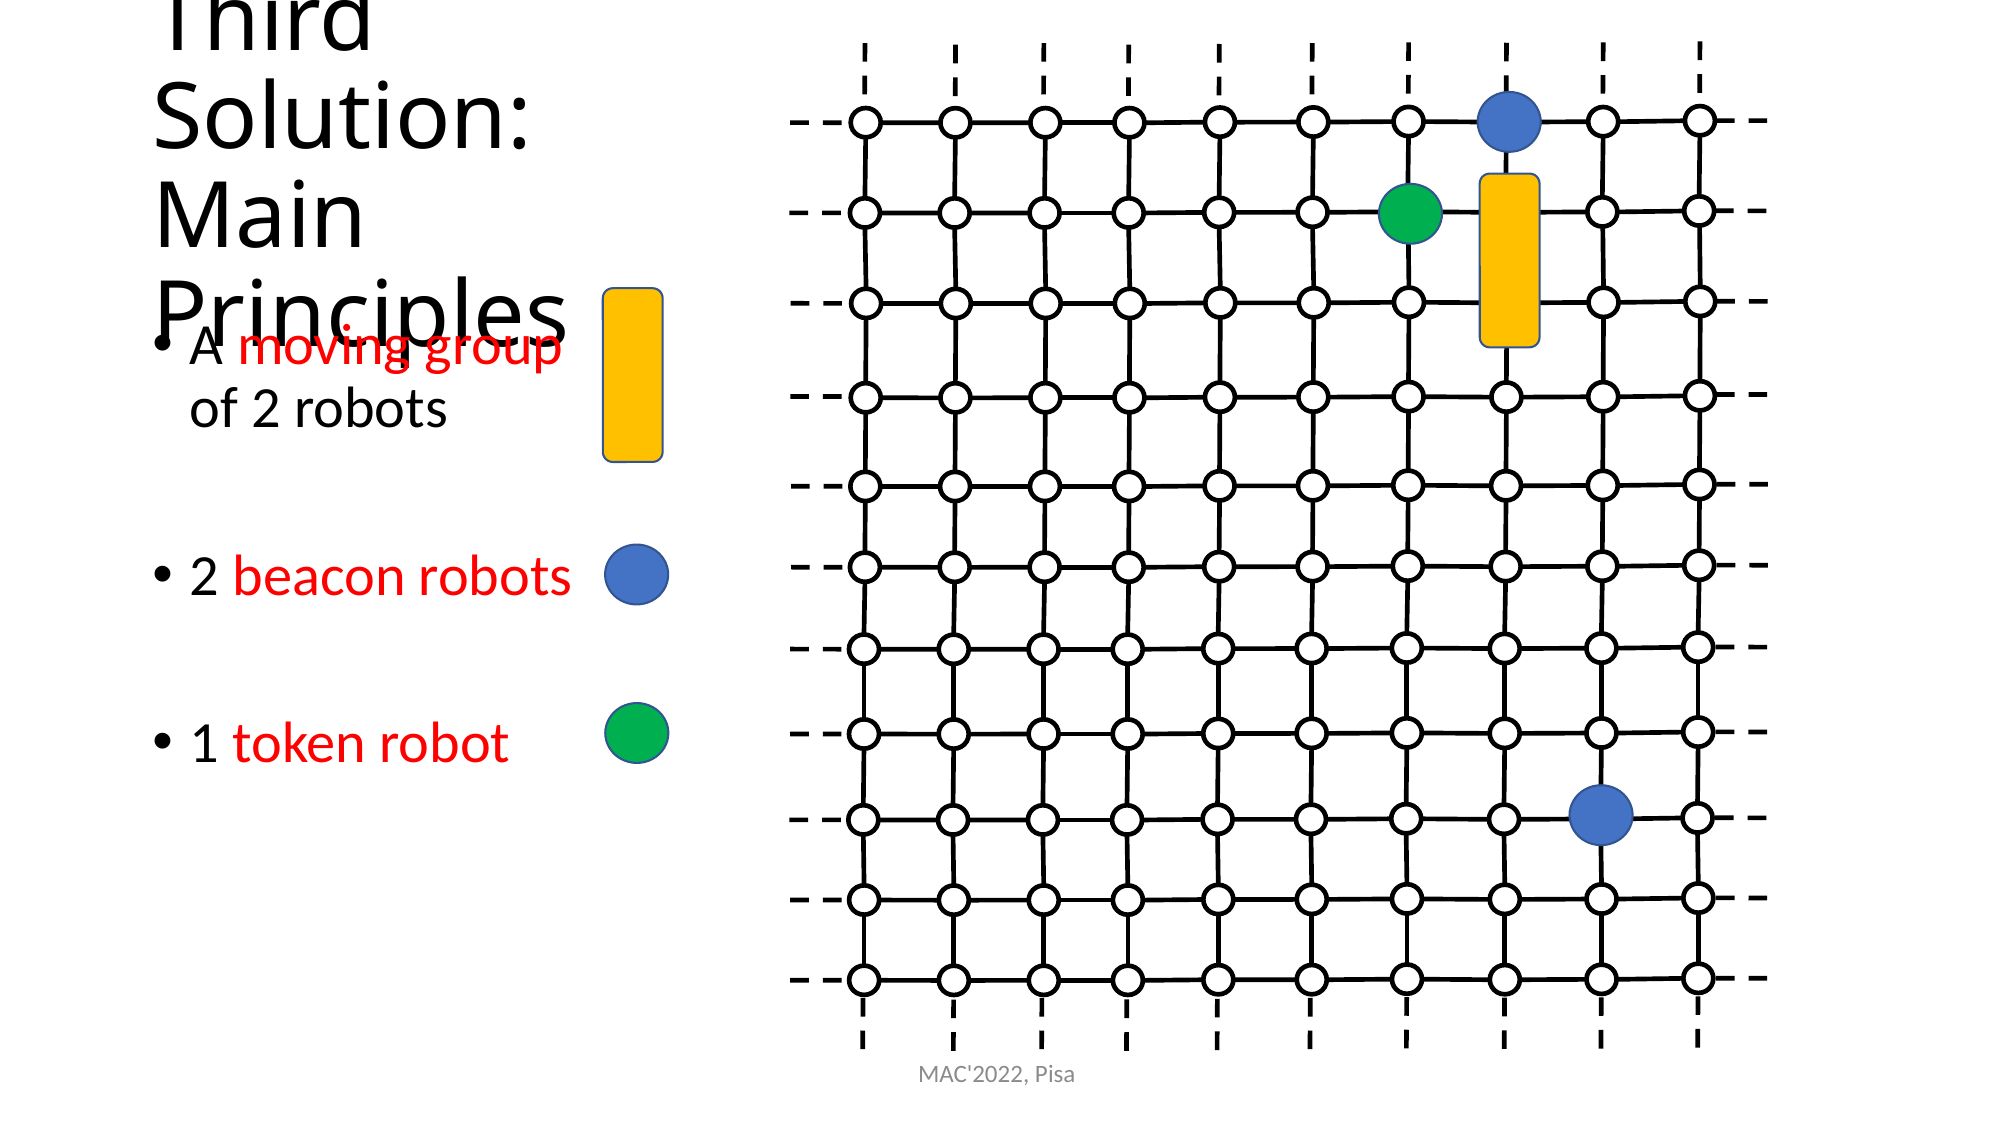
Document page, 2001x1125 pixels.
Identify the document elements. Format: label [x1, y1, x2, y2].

title [137, 59, 783, 278]
text_box [601, 287, 664, 464]
footer [662, 1042, 1338, 1103]
text_box [604, 543, 670, 606]
text_box [789, 41, 1777, 1065]
list [137, 216, 636, 1014]
text_box [604, 702, 670, 764]
